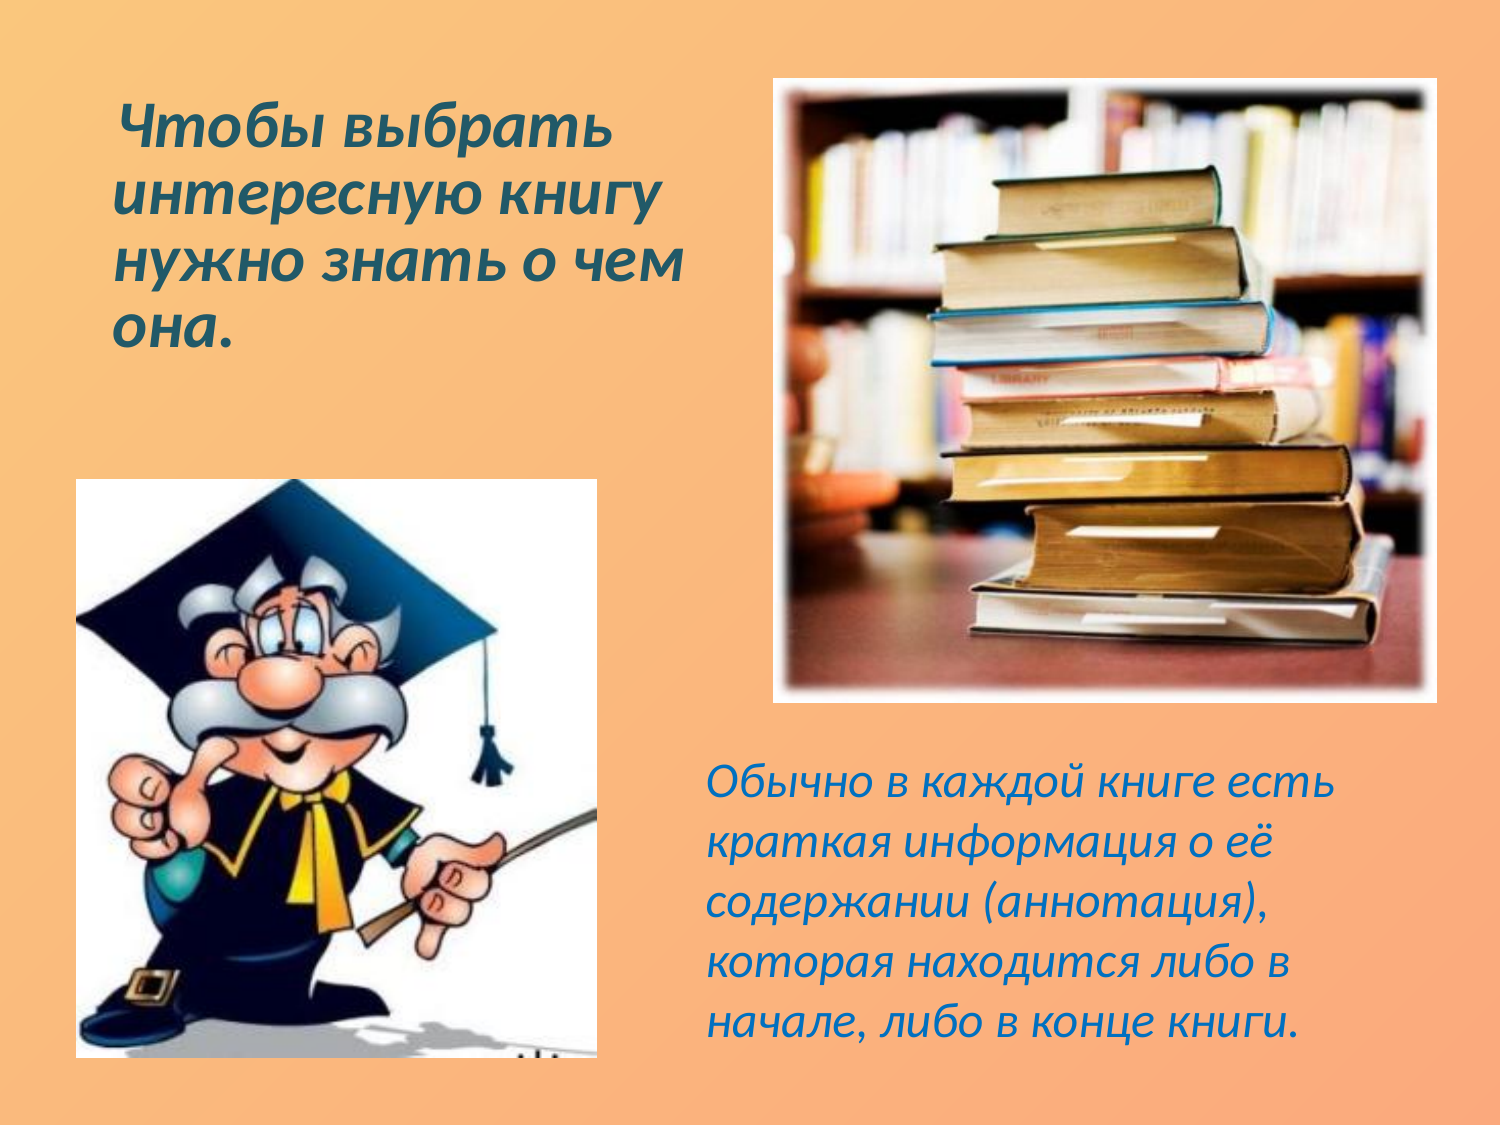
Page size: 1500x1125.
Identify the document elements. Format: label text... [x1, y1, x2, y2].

text_box Обычно в каждой книге есть краткая информация о её содержании (аннотация), которая находится либо в начале, либо в конце книги. [690, 739, 1441, 1055]
picture [76, 479, 597, 1059]
list Чтобы выбрать интересную книгу нужно знать о чем она. [41, 90, 750, 492]
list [773, 77, 1437, 704]
